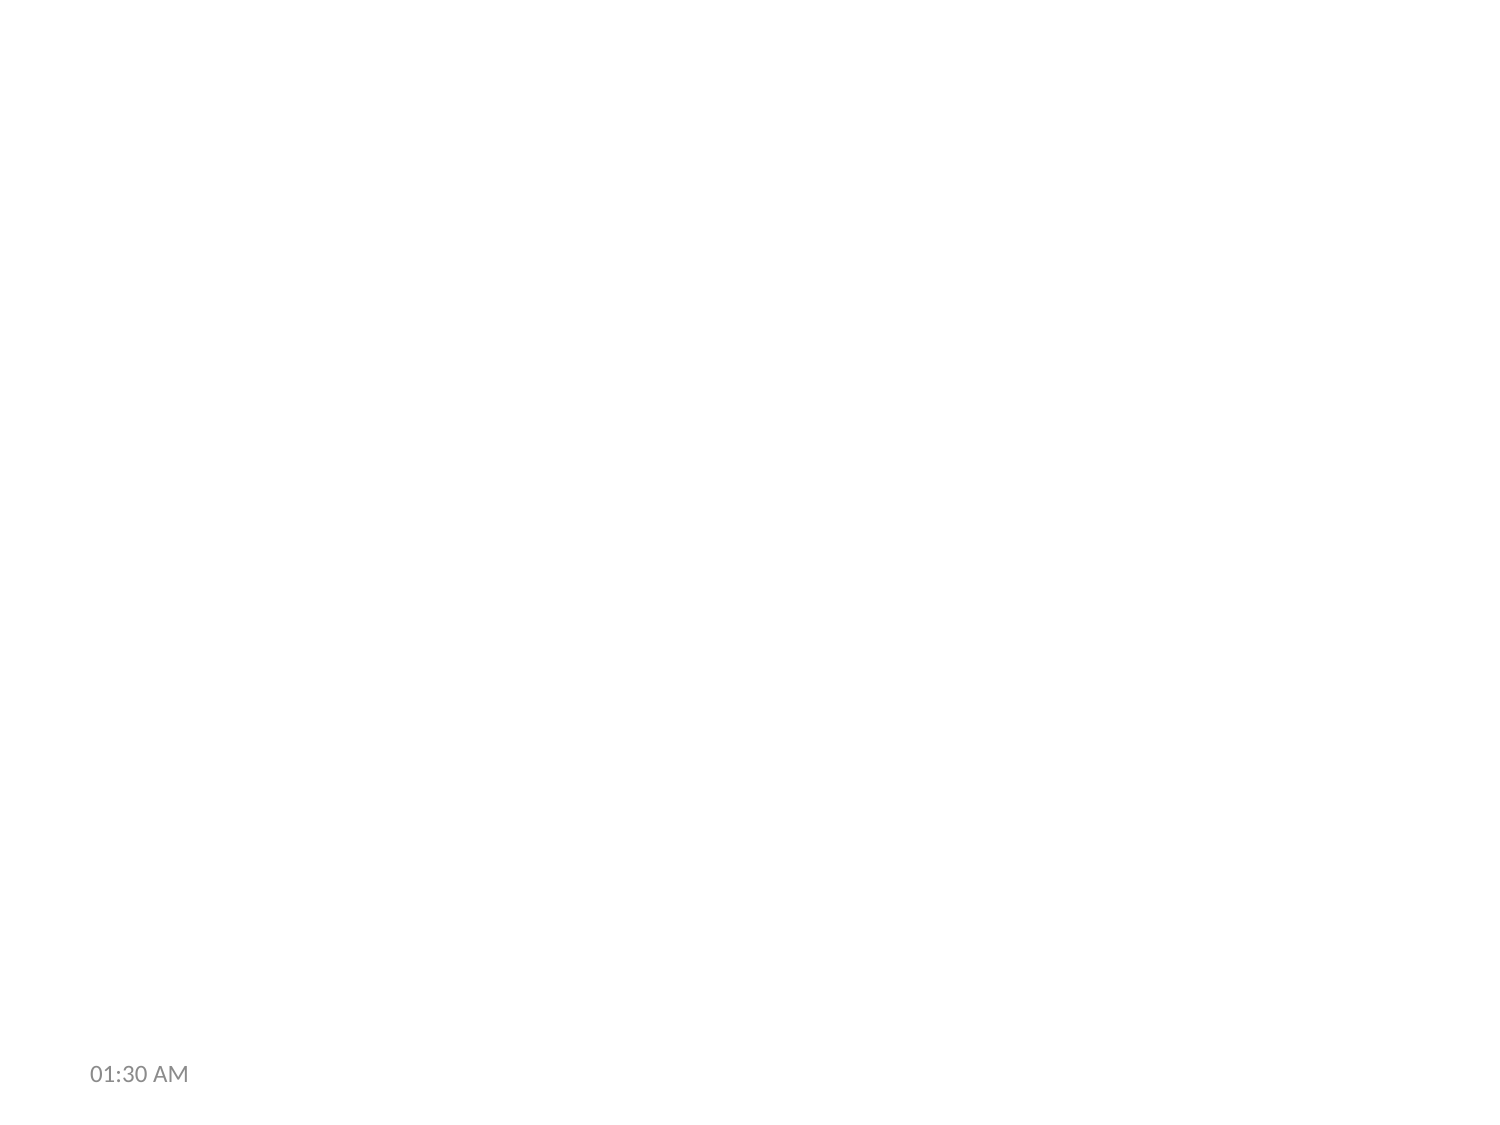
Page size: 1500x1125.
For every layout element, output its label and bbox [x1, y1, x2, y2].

slide_number [75, 1042, 425, 1103]
